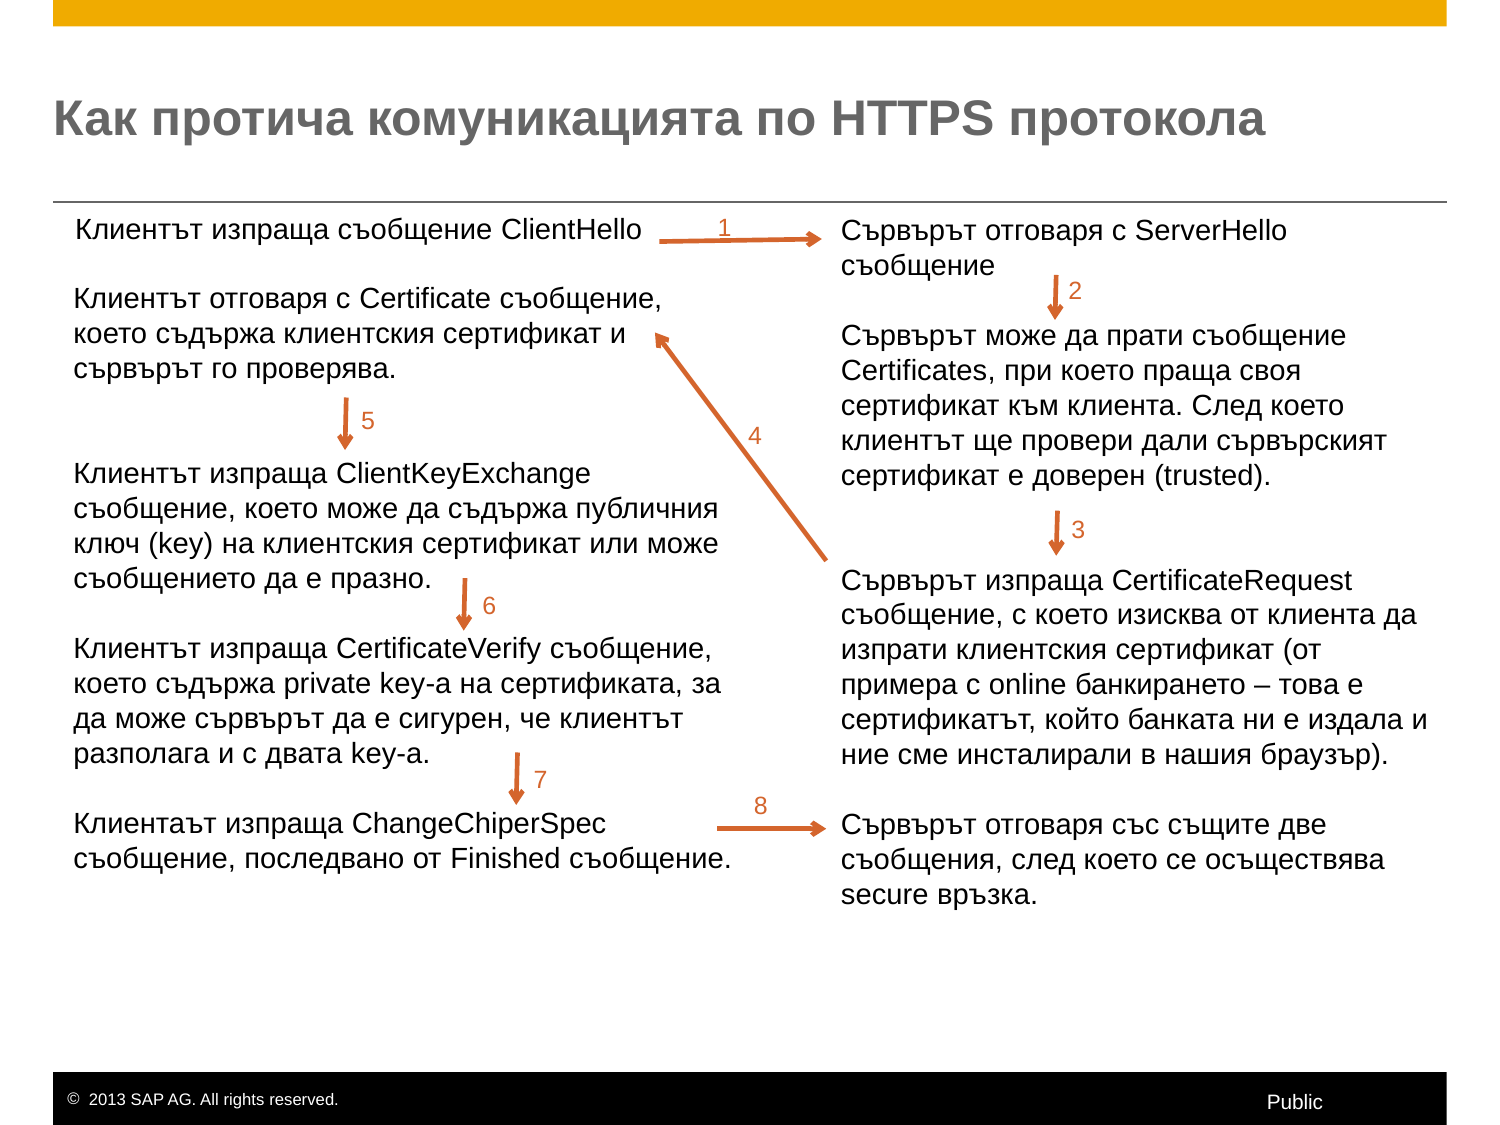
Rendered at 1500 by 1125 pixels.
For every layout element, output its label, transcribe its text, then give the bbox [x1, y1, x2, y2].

text_box 5 [361, 404, 385, 435]
text_box 7 [533, 763, 557, 794]
text_box Сървърът отговаря с ServerHello съобщение Сървърът може да прати съобщение Certificates, при което праща своя сертификат към клиента. След което клиентът ще провери дали сървърският сертификат е доверен (trusted). Сървърът изпраща CertificateRequest съобщение, с което изисква от клиента да изпрати клиентския сертификат (от примера с online банкирането – това е сертификатът, който банката ни е издала и ние сме инсталирали в нашия браузър). Сървърът отговаря със същите две съобщения, след което се осъществява secure връзка. [826, 211, 1443, 911]
text_box 6 [482, 589, 506, 620]
text_box 1 [717, 211, 741, 237]
text_box 3 [1071, 513, 1095, 544]
text_box Клиентът изпраща съобщение ClientHello Клиентът отговаря с Certificate съобщение, което съдържа клиентския сертификат и сървърът го проверява. Клиентът изпраща ClientKeyExchange съобщение, което може да съдържа публичния ключ (key) на клиентския сертификат или може съобщението да е празно. Клиентът изпраща CertificateVerify съобщение, което съдържа private key-а на сертификата, за да може сървърът да е сигурен, че клиентът разполага и с двата key-a. Клиентаът изпраща ChangeChiperSpec съобщение, последвано от Finished съобщение. [58, 209, 733, 875]
text_box 2 [1068, 275, 1092, 306]
text_box 8 [754, 789, 778, 820]
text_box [658, 238, 823, 242]
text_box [654, 332, 827, 565]
title Как протича комуникацията по HTTPS протокола [53, 53, 1447, 178]
